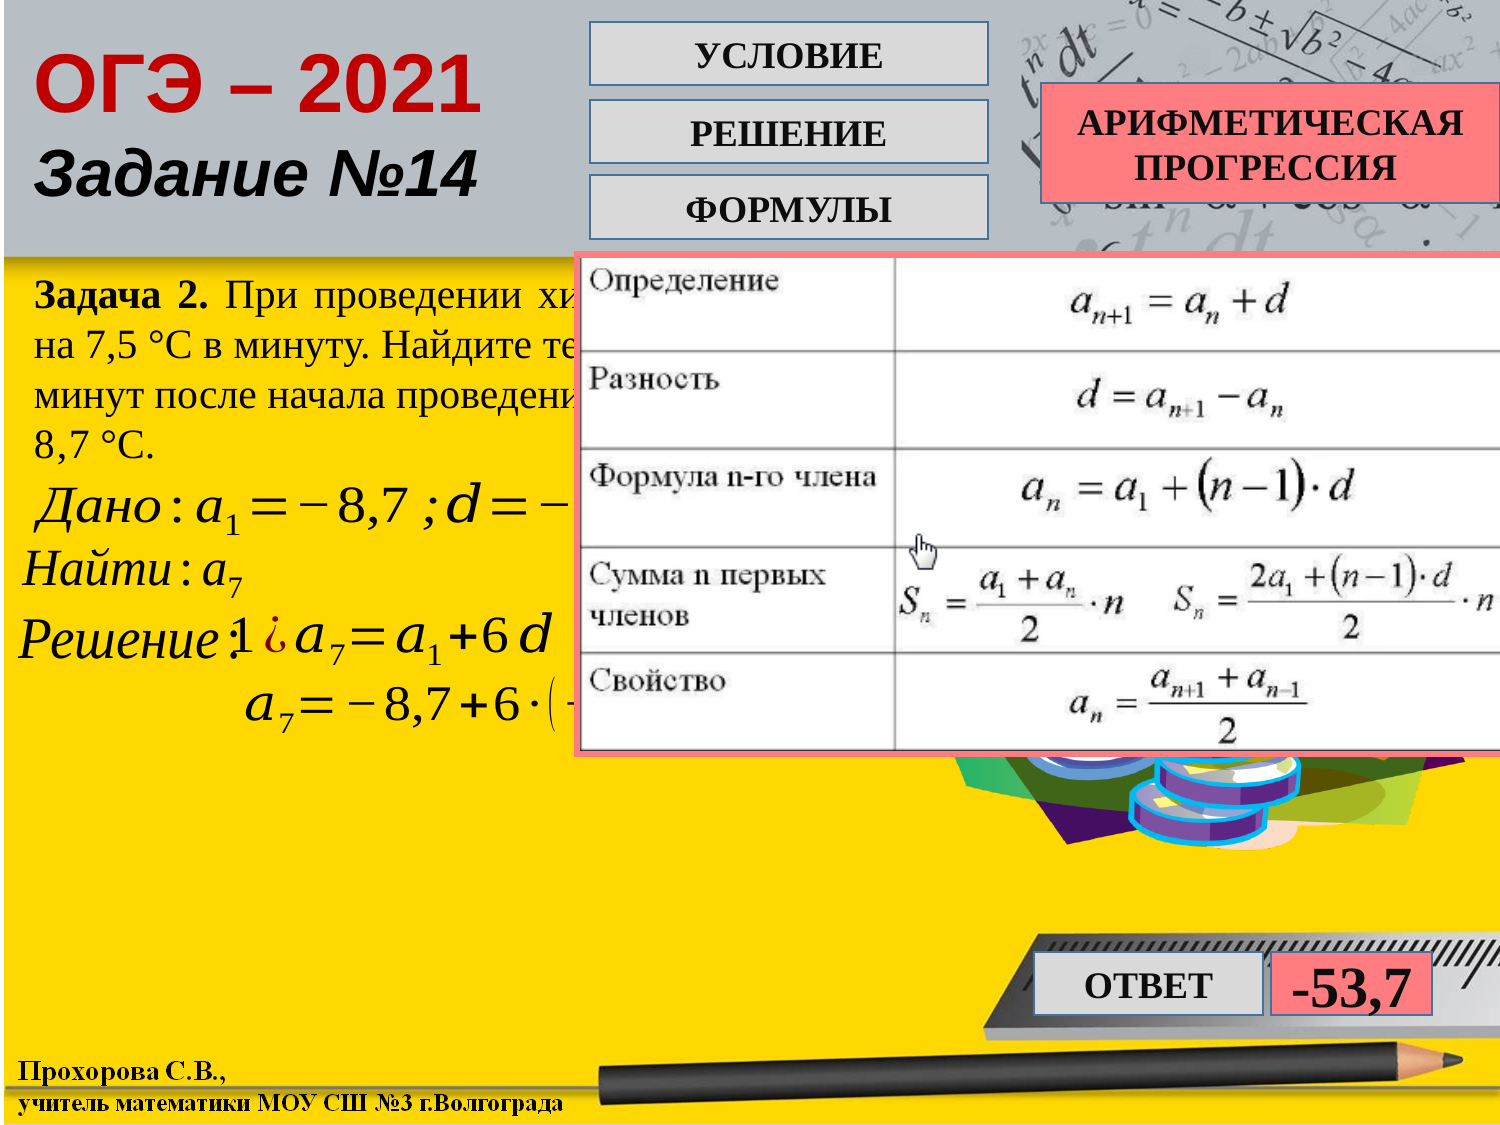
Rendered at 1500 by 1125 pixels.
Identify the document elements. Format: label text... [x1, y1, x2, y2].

text_box ОТВЕТ [1033, 951, 1264, 1016]
text_box РЕШЕНИЕ [589, 99, 989, 164]
text_box ФОРМУЛЫ [589, 174, 989, 240]
text_box УСЛОВИЕ [589, 21, 989, 86]
text_box Задача 2. При проведении химического опыта реагент равномерно охлаждали на 7,5 °С в минуту. Найдите температуру реагента (в градусах Цельсия) спустя 6 минут после начала проведения опыта, если начальная температура составляла -8‚7 °С. [19, 259, 574, 474]
text_box ОГЭ – 2021 Задание №14 [19, 22, 625, 217]
text_box -53,7 [1270, 951, 1433, 1016]
text_box АРИФМЕТИЧЕСКАЯ ПРОГРЕССИЯ [1040, 82, 1500, 204]
picture [0, 0, 1500, 1125]
